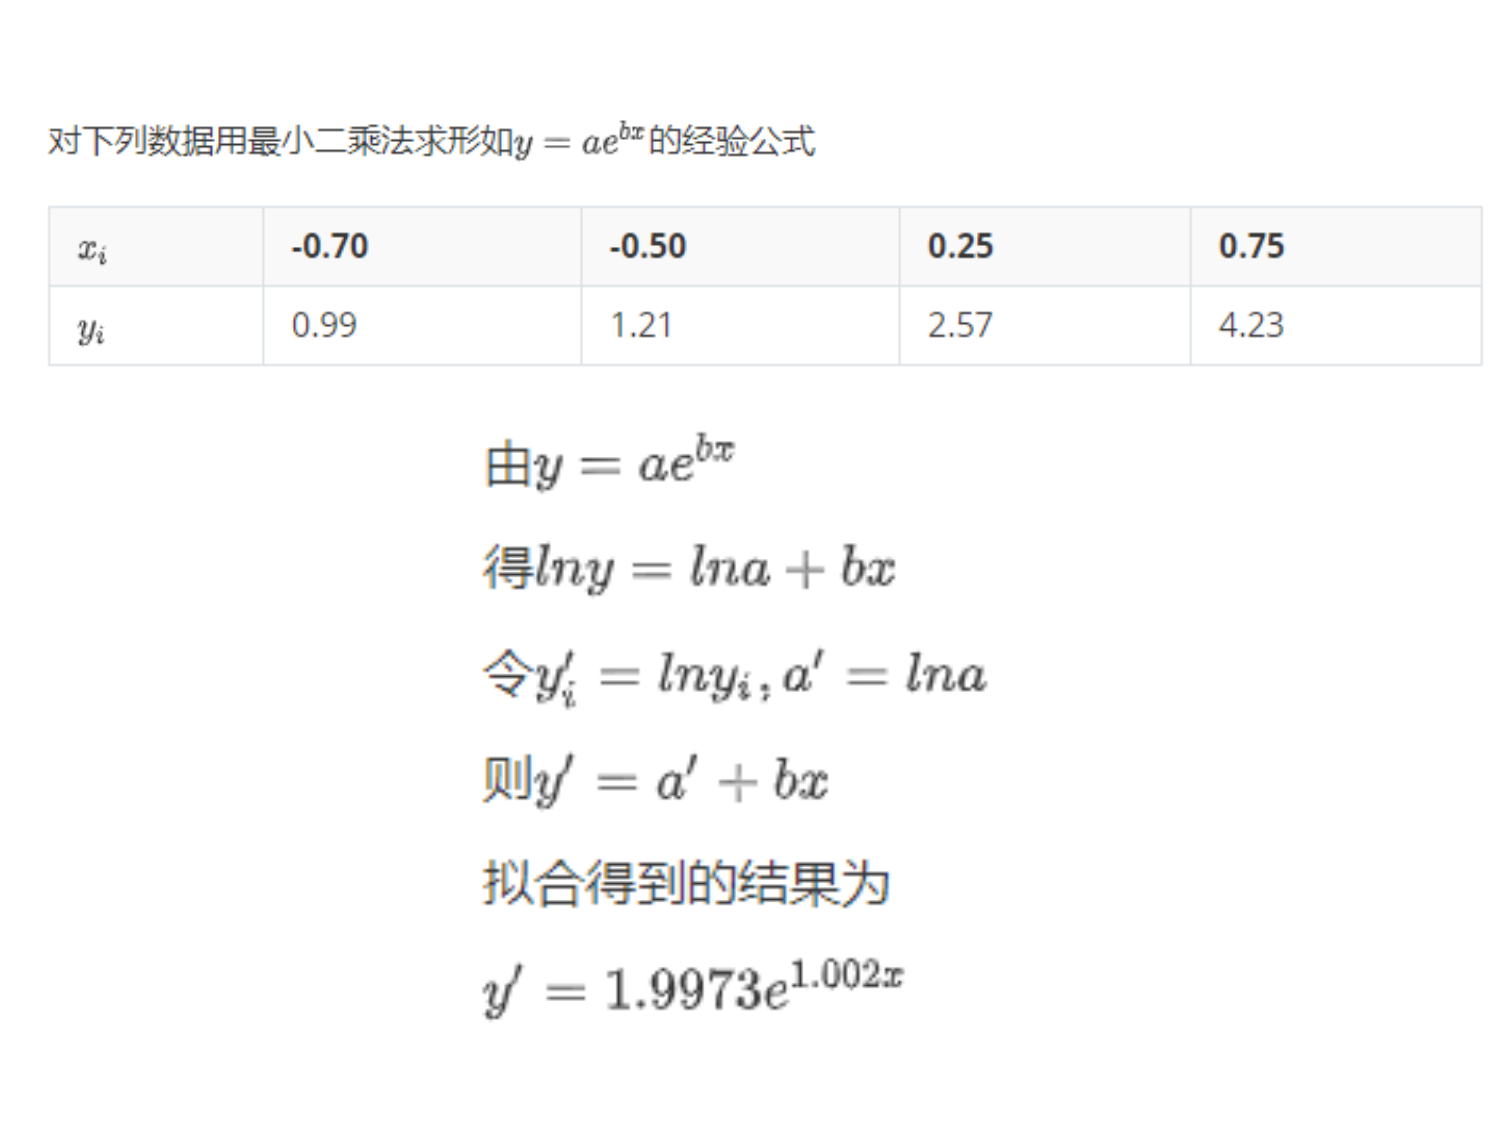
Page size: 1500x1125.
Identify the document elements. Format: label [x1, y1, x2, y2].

picture [468, 421, 1001, 1037]
picture [30, 116, 1500, 378]
